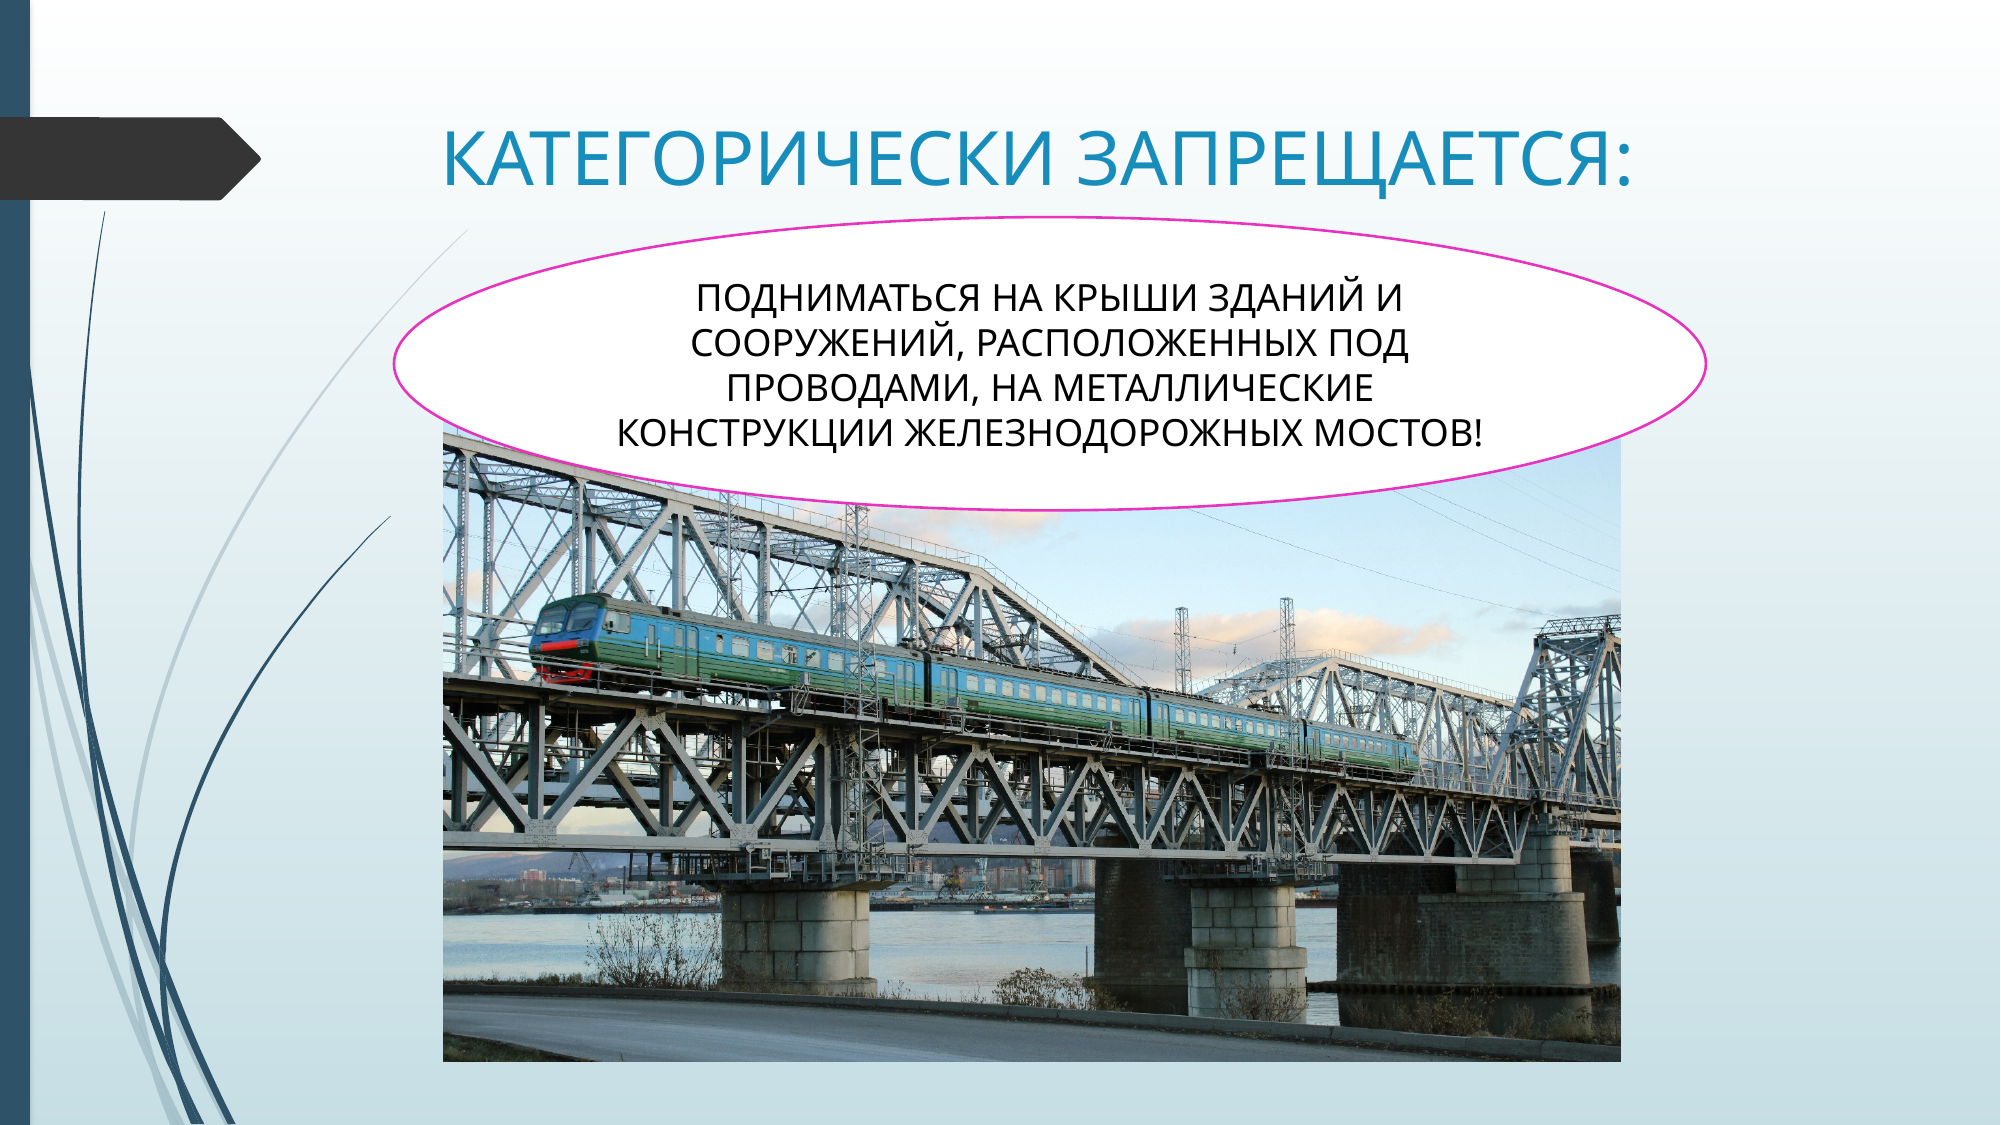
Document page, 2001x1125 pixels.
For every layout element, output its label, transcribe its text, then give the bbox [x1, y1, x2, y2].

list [442, 387, 1621, 1062]
text_box ПОДНИМАТЬСЯ НА КРЫШИ ЗДАНИЙ И СООРУЖЕНИЙ, РАСПОЛОЖЕННЫХ ПОД ПРОВОДАМИ, НА МЕТАЛЛИЧЕСКИЕ КОНСТРУКЦИИ ЖЕЛЕЗНОДОРОЖНЫХ МОСТОВ! [392, 215, 1708, 437]
title КАТЕГОРИЧЕСКИ ЗАПРЕЩАЕТСЯ: [425, 102, 1888, 313]
